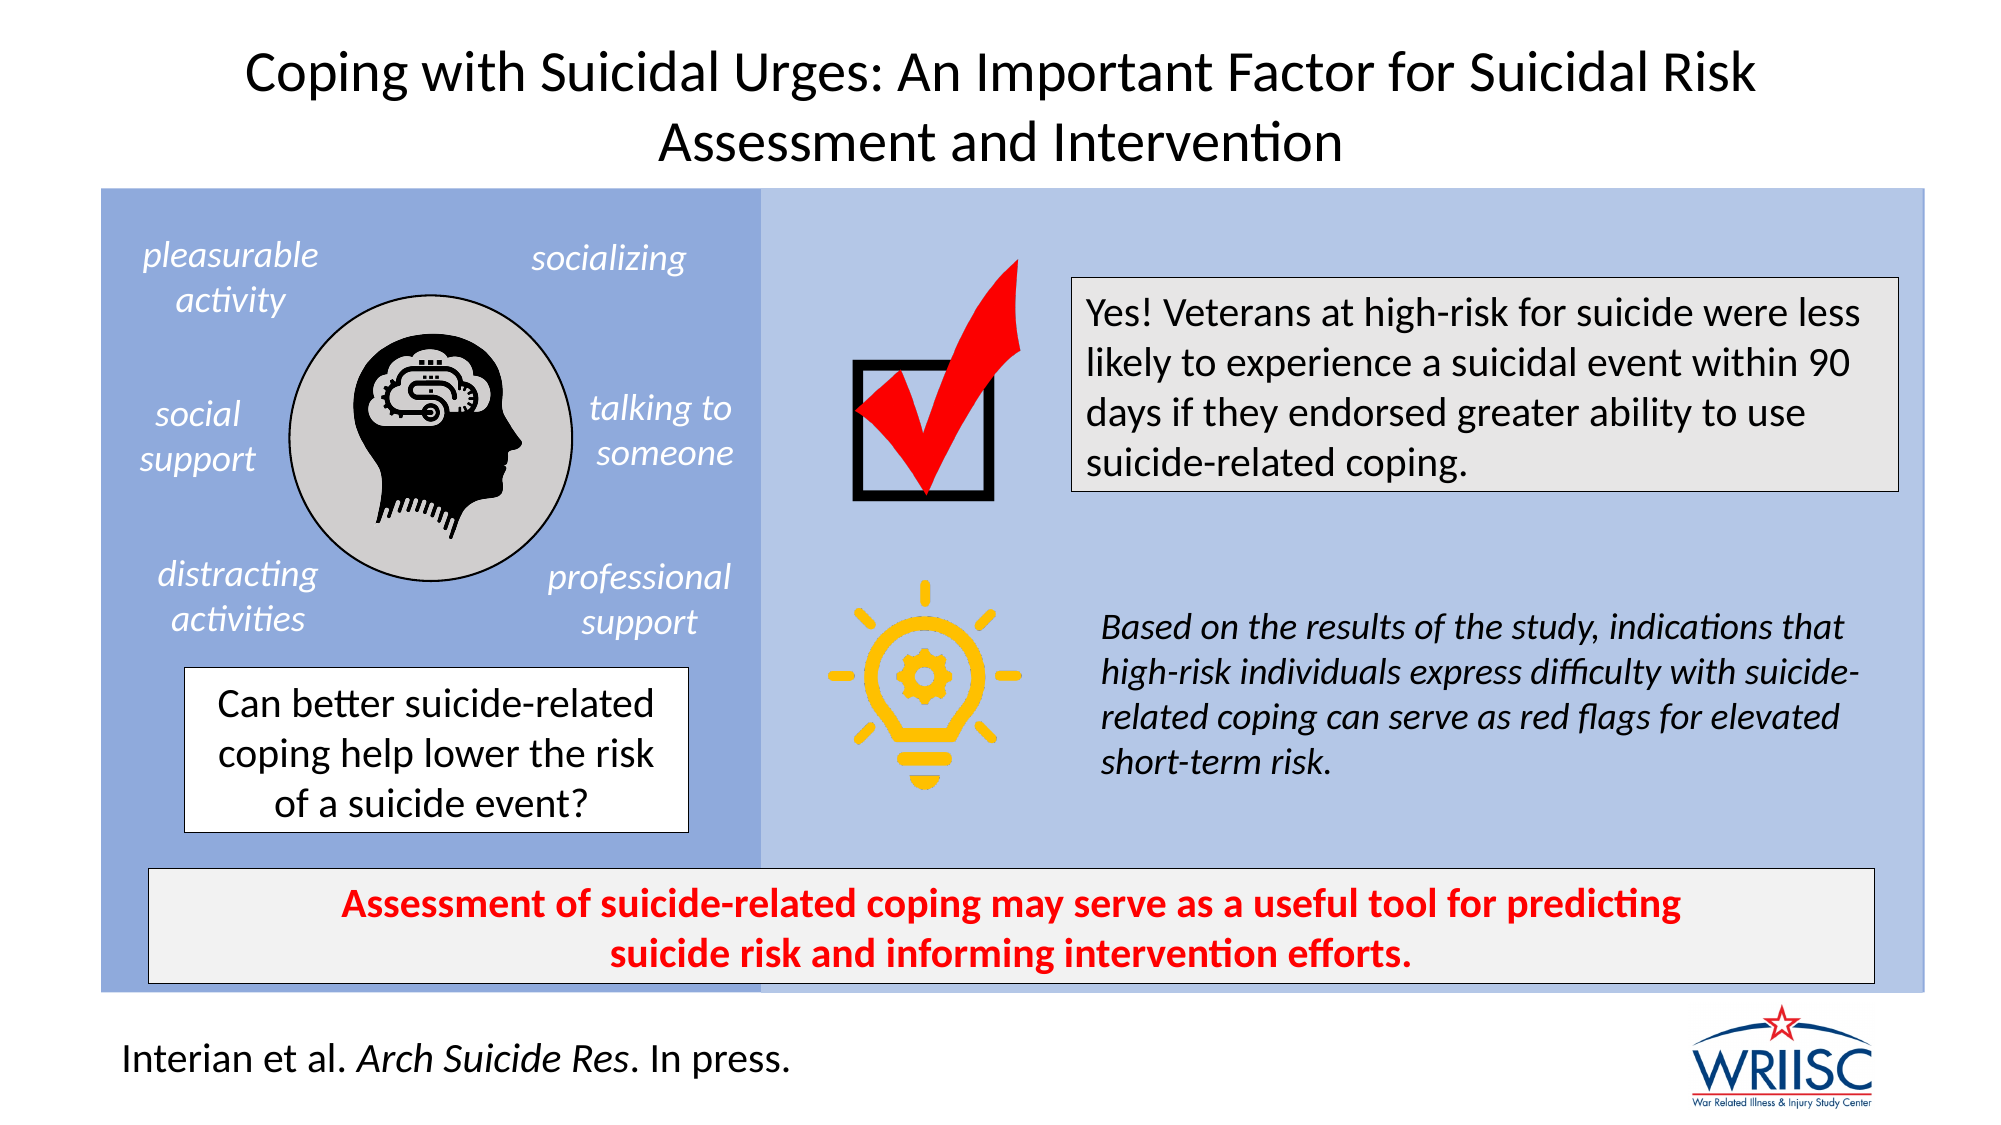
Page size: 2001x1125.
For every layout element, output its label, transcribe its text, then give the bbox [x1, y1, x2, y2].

picture [1688, 1002, 1875, 1110]
text_box Coping with Suicidal Urges: An Important Factor for Suicidal Risk Assessment and Intervention [104, 25, 1899, 181]
picture [810, 570, 1043, 803]
text_box Interian et al. Arch Suicide Res. In press. [106, 1023, 922, 1088]
text_box Based on the results of the study, indications that high-risk individuals express difficulty with suicide-related coping can serve as red flags for elevated short-term risk. [1086, 594, 1914, 790]
text_box [760, 188, 1924, 994]
text_box pleasurable activity [127, 222, 334, 328]
picture [341, 326, 533, 539]
text_box Yes! Veterans at high-risk for suicide were less likely to experience a suicidal event within 90 days if they endorsed greater ability to use suicide-related coping. [1071, 277, 1899, 492]
text_box Assessment of suicide-related coping may serve as a useful tool for predicting suicide risk and informing intervention efforts. [148, 868, 1875, 984]
text_box social support [124, 381, 272, 486]
text_box socializing [516, 225, 702, 286]
text_box [288, 294, 574, 583]
text_box Can better suicide-related coping help lower the risk of a suicide event? [184, 667, 689, 833]
text_box talking to someone [574, 375, 756, 481]
picture [833, 255, 1035, 506]
text_box professional support [532, 544, 747, 650]
text_box [100, 187, 1926, 994]
text_box distracting activities [142, 541, 334, 647]
